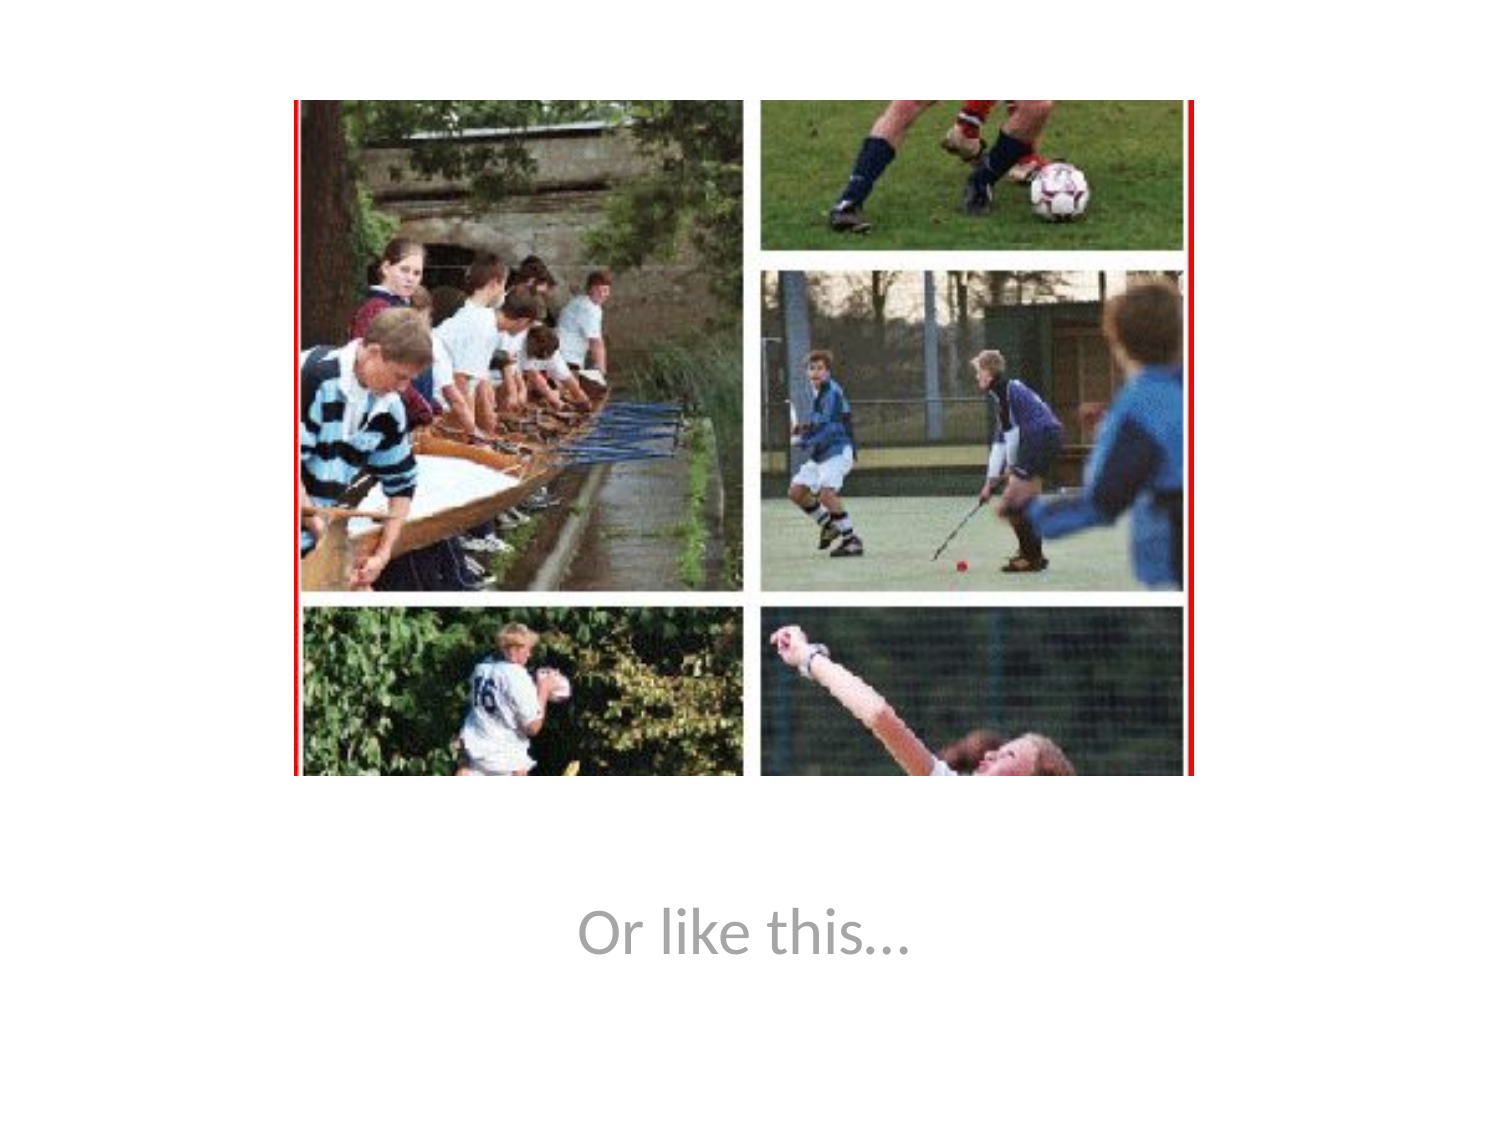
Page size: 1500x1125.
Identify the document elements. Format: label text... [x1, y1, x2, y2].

list Or like this… [294, 880, 1194, 1013]
picture [293, 100, 1195, 776]
